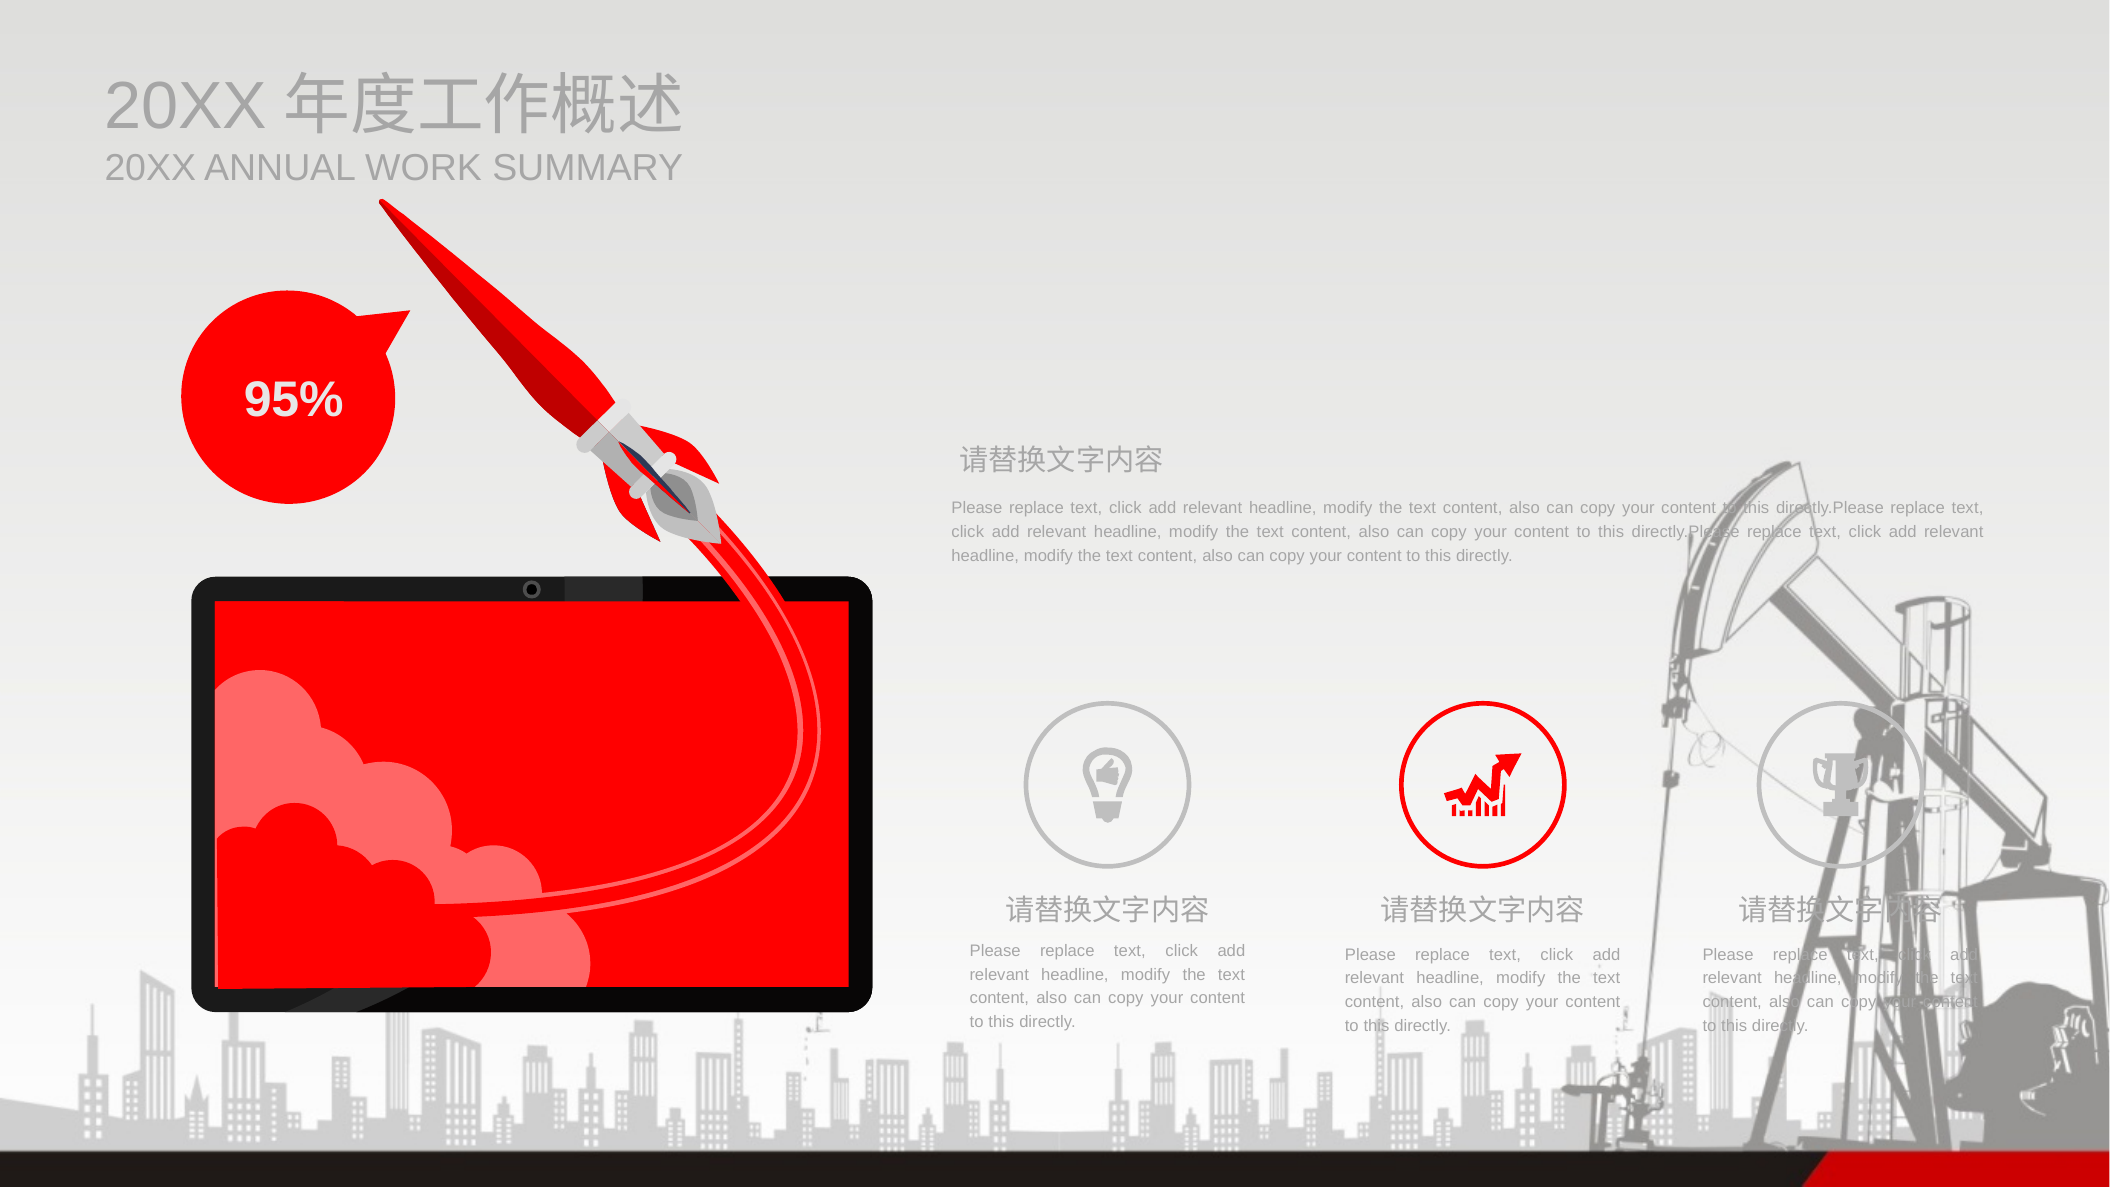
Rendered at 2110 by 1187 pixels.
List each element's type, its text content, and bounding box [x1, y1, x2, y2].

text_box [1475, 796, 1481, 817]
text_box [1500, 784, 1506, 817]
text_box [1082, 747, 1133, 798]
text_box Please replace text, click add relevant headline, modify the text content, also can copy your content to this directly. [1344, 939, 1621, 1035]
text_box Please replace text, click add relevant headline, modify the text content, also can copy your content to this directly.Please replace text, click add relevant headline, modify the text content, also can copy your content to this directly.Please replace text, click add relevant headline, modify the text content, also can copy your content to this directly. [951, 492, 1986, 565]
text_box 请替换文字内容 [959, 434, 1171, 476]
text_box 20XX ANNUAL WORK SUMMARY [104, 142, 692, 188]
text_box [183, 260, 406, 510]
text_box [191, 197, 873, 1013]
text_box 请替换文字内容 [1380, 884, 1586, 927]
text_box [1812, 753, 1869, 817]
text_box Please replace text, click add relevant headline, modify the text content, also can copy your content to this directly. [1702, 939, 1979, 1035]
text_box [1757, 702, 1924, 868]
text_box 请替换文字内容 [1005, 884, 1210, 927]
text_box [1451, 803, 1457, 817]
text_box 20XX年度工作概述 [104, 61, 692, 142]
text_box [1400, 702, 1566, 868]
text_box [1468, 809, 1473, 817]
text_box 请替换文字内容 [1738, 884, 1943, 927]
picture [0, 0, 2110, 1187]
text_box [1024, 702, 1191, 868]
text_box [1484, 801, 1489, 817]
text_box [1459, 809, 1465, 817]
text_box [1443, 753, 1522, 806]
text_box [1092, 801, 1122, 823]
text_box Please replace text, click add relevant headline, modify the text content, also can copy your content to this directly. [969, 935, 1246, 1032]
text_box [1492, 804, 1498, 817]
